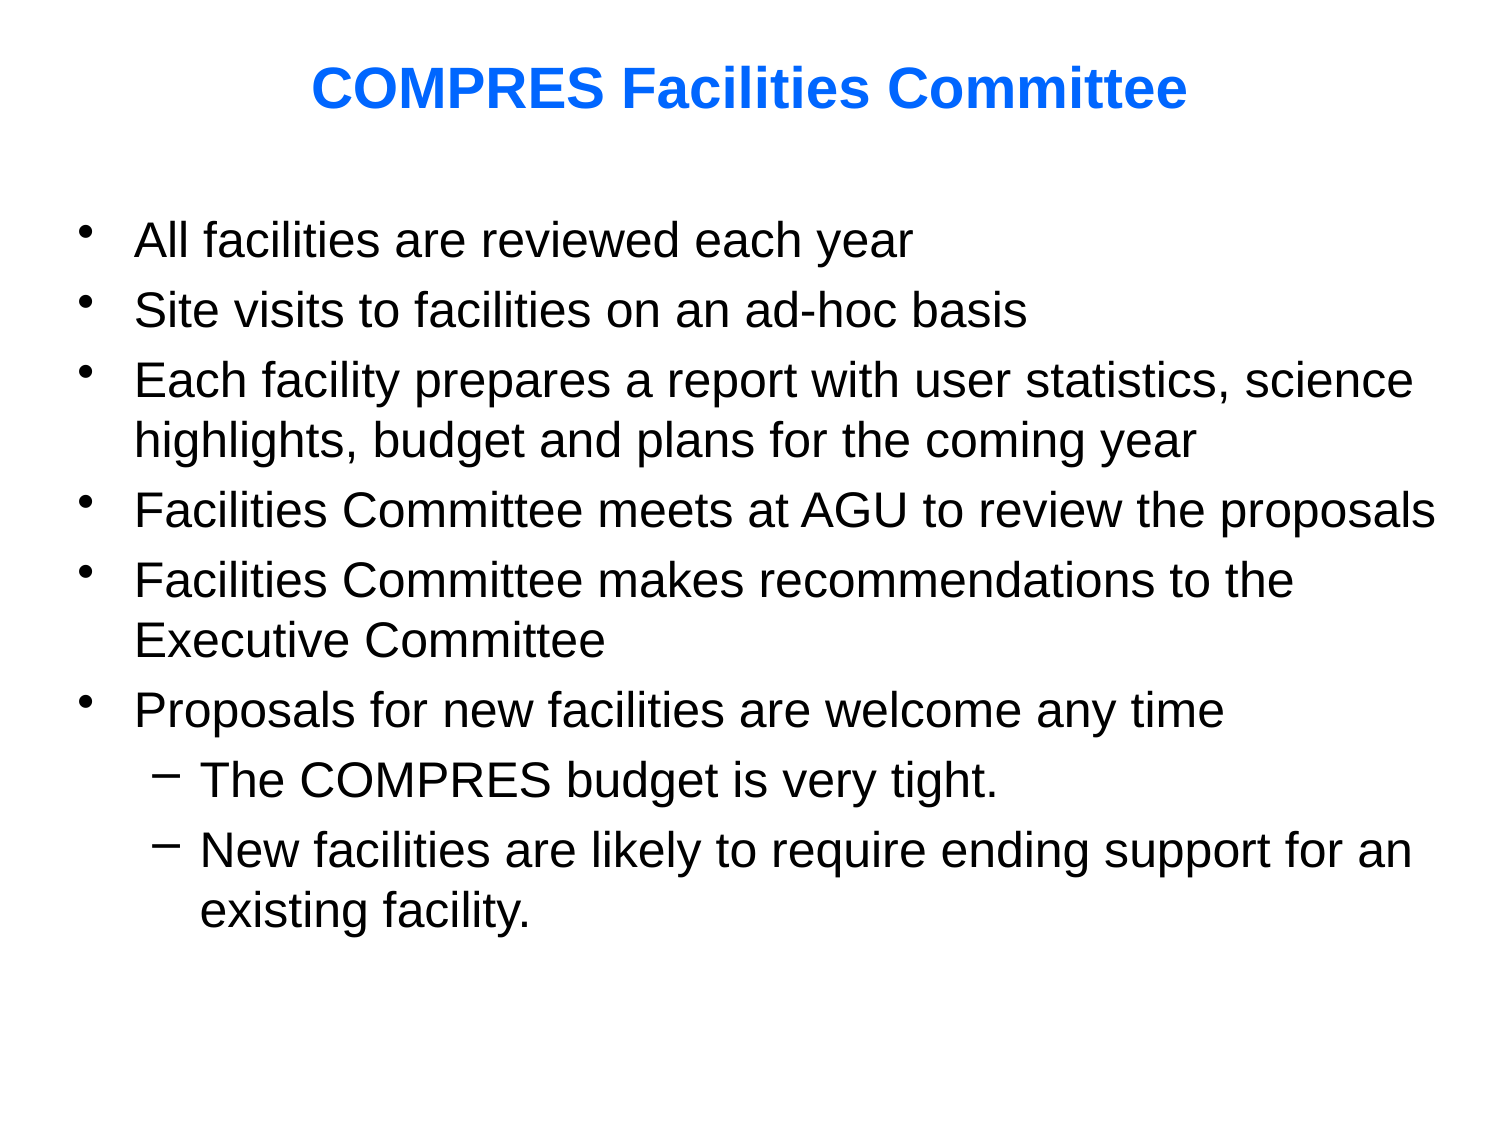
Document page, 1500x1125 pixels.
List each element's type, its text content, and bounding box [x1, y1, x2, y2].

title COMPRES Facilities Committee [74, 49, 1426, 121]
list All facilities are reviewed each year Site visits to facilities on an ad-hoc basis Each facility prepares a report with user statistics, science highlights, budget and plans for the coming year Facilities Committee meets at AGU to review the proposals Facilities Committee makes recommendations to the Executive Committee Proposals for new facilities are welcome any time The COMPRES budget is very tight. New facilities are likely to require ending support for an existing facility. [62, 199, 1463, 988]
